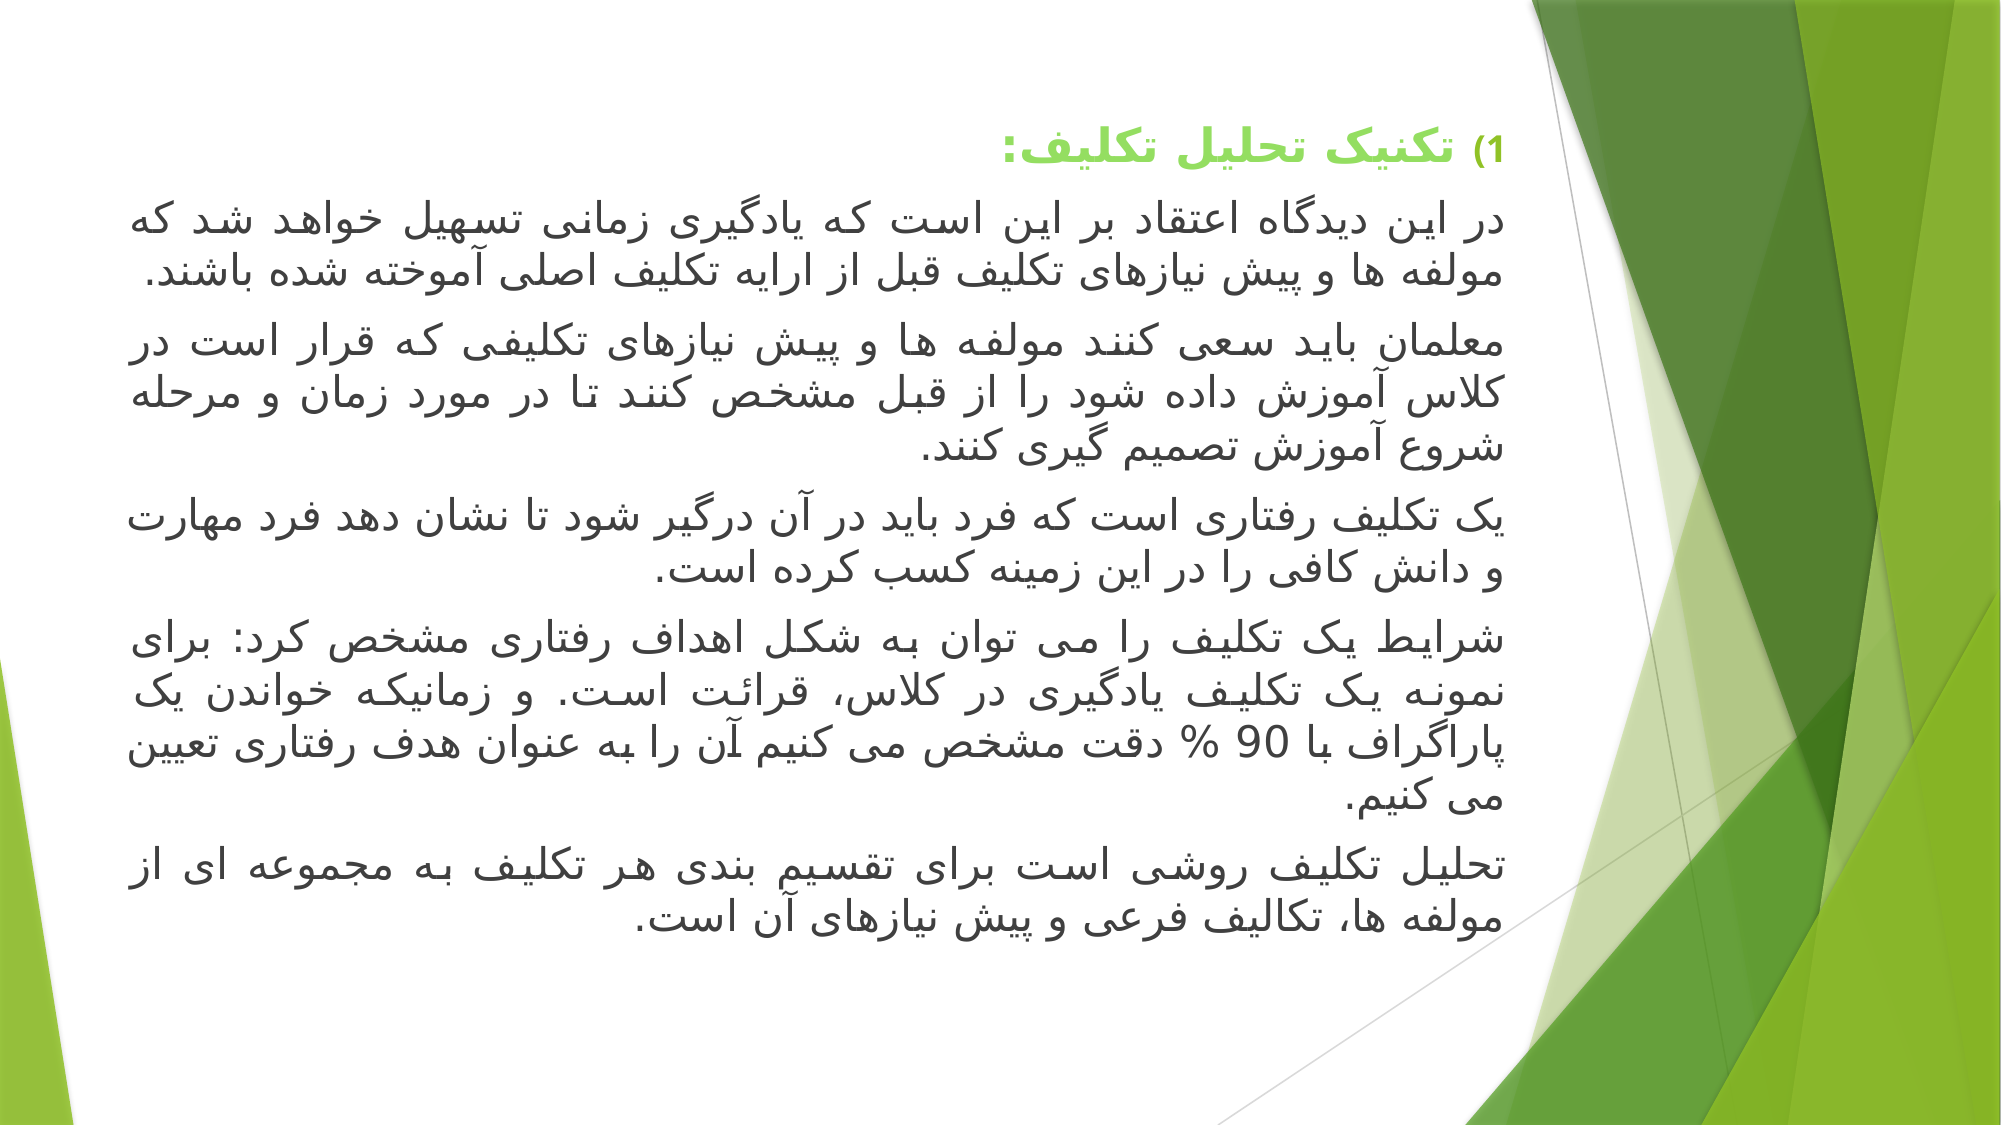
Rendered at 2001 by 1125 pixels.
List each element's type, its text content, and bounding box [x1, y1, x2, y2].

list تکنیک تحلیل تکلیف: در این دیدگاه اعتقاد بر این است که یادگیری زمانی تسهیل خواهد شد که مولفه ها و پیش نیازهای تکلیف قبل از ارایه تکلیف اصلی آموخته شده باشند. معلمان باید سعی کنند مولفه ها و پیش نیازهای تکلیفی که قرار است در کلاس آموزش داده شود را از قبل مشخص کنند تا در مورد زمان و مرحله شروع آموزش تصمیم گیری کنند. یک تکلیف رفتاری است که فرد باید در آن درگیر شود تا نشان دهد فرد مهارت و دانش کافی را در این زمینه کسب کرده است. شرایط یک تکلیف را می توان به شکل اهداف رفتاری مشخص کرد: برای نمونه یک تکلیف یادگیری در کلاس، قرائت است. و زمانیکه خواندن یک پاراگراف با 90 % دقت مشخص می کنیم آن را به عنوان هدف رفتاری تعیین می کنیم. تحلیل تکلیف روشی است برای تقسیم بندی هر تکلیف به مجموعه ای از مولفه ها، تکالیف فرعی و پیش نیازهای آن است. [111, 107, 1522, 992]
